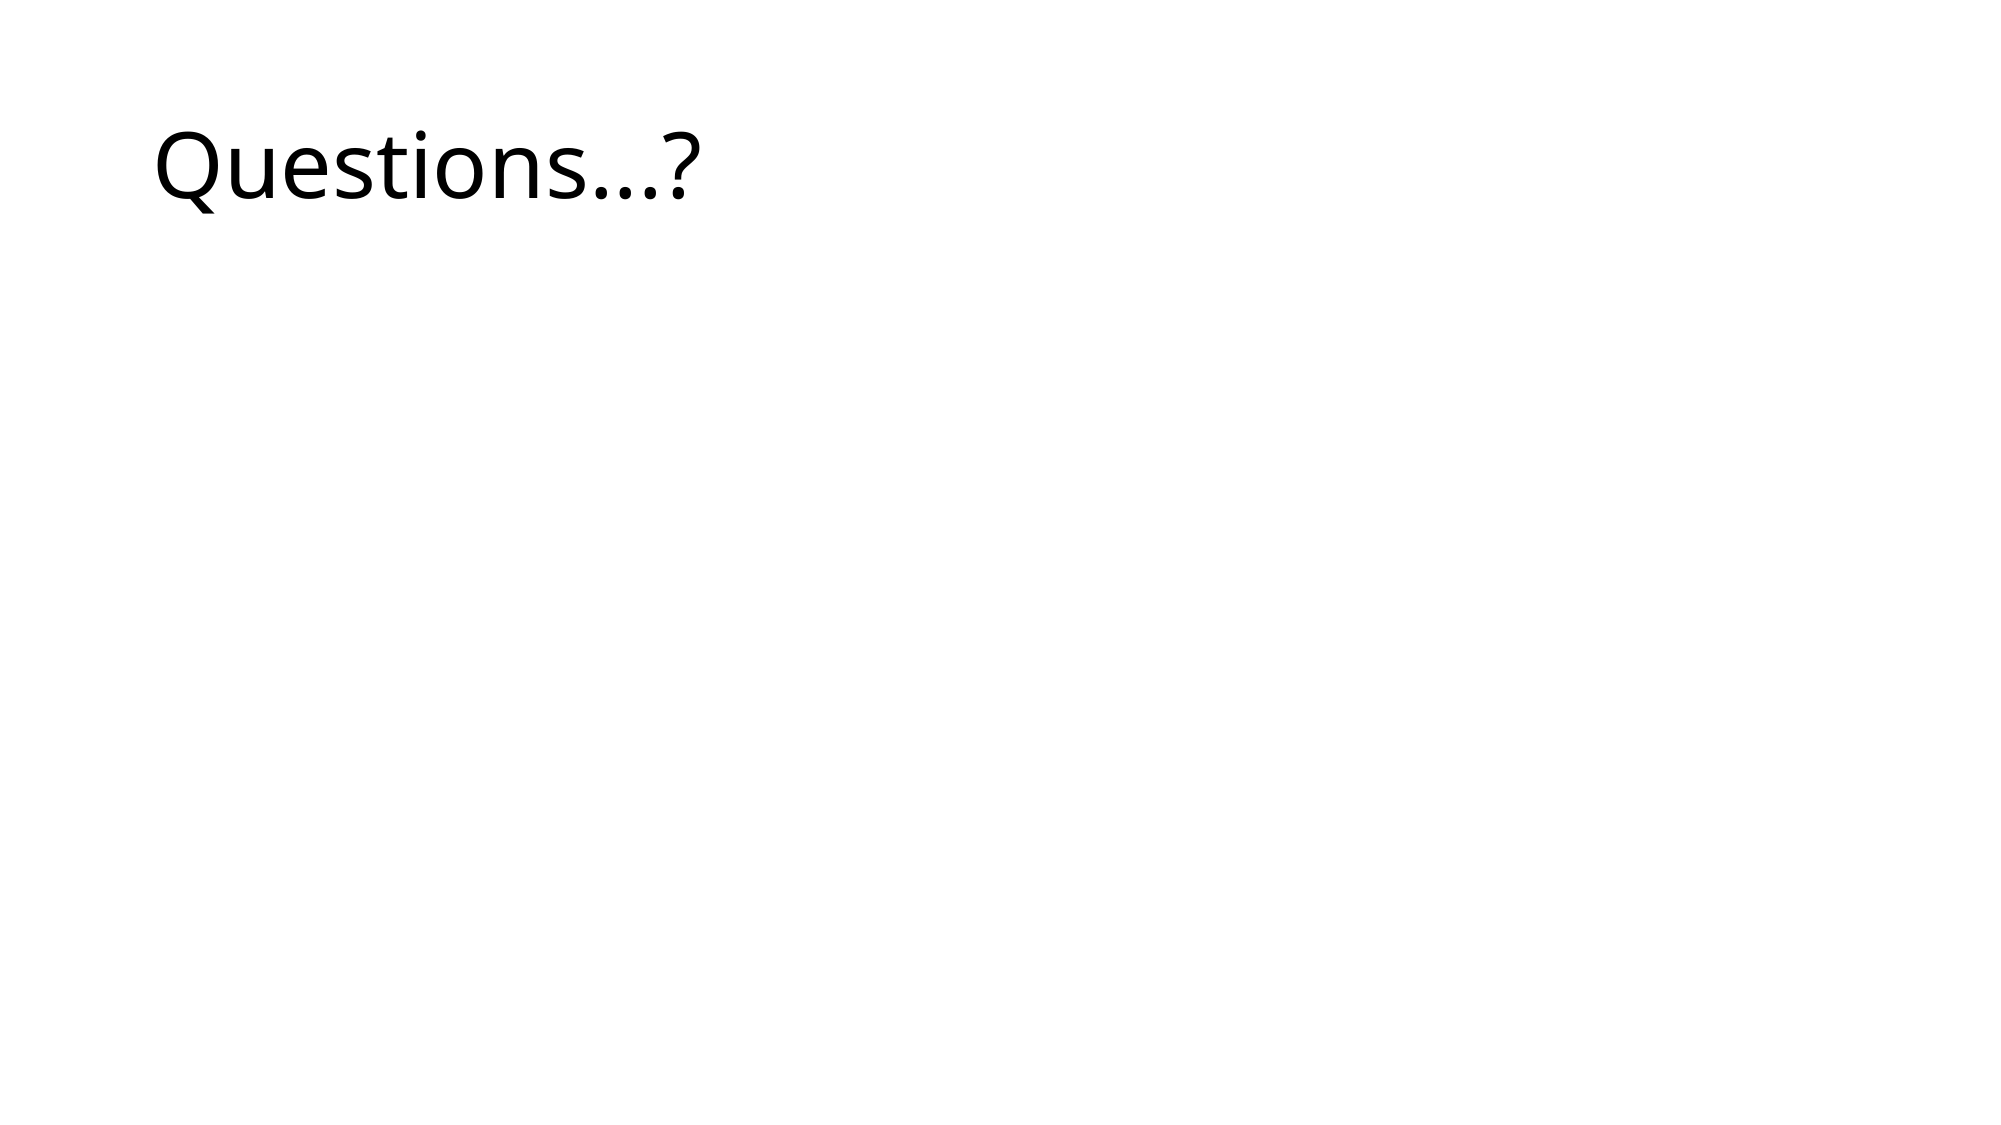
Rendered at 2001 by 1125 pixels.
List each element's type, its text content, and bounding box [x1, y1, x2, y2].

title Questions...? [137, 59, 1863, 278]
